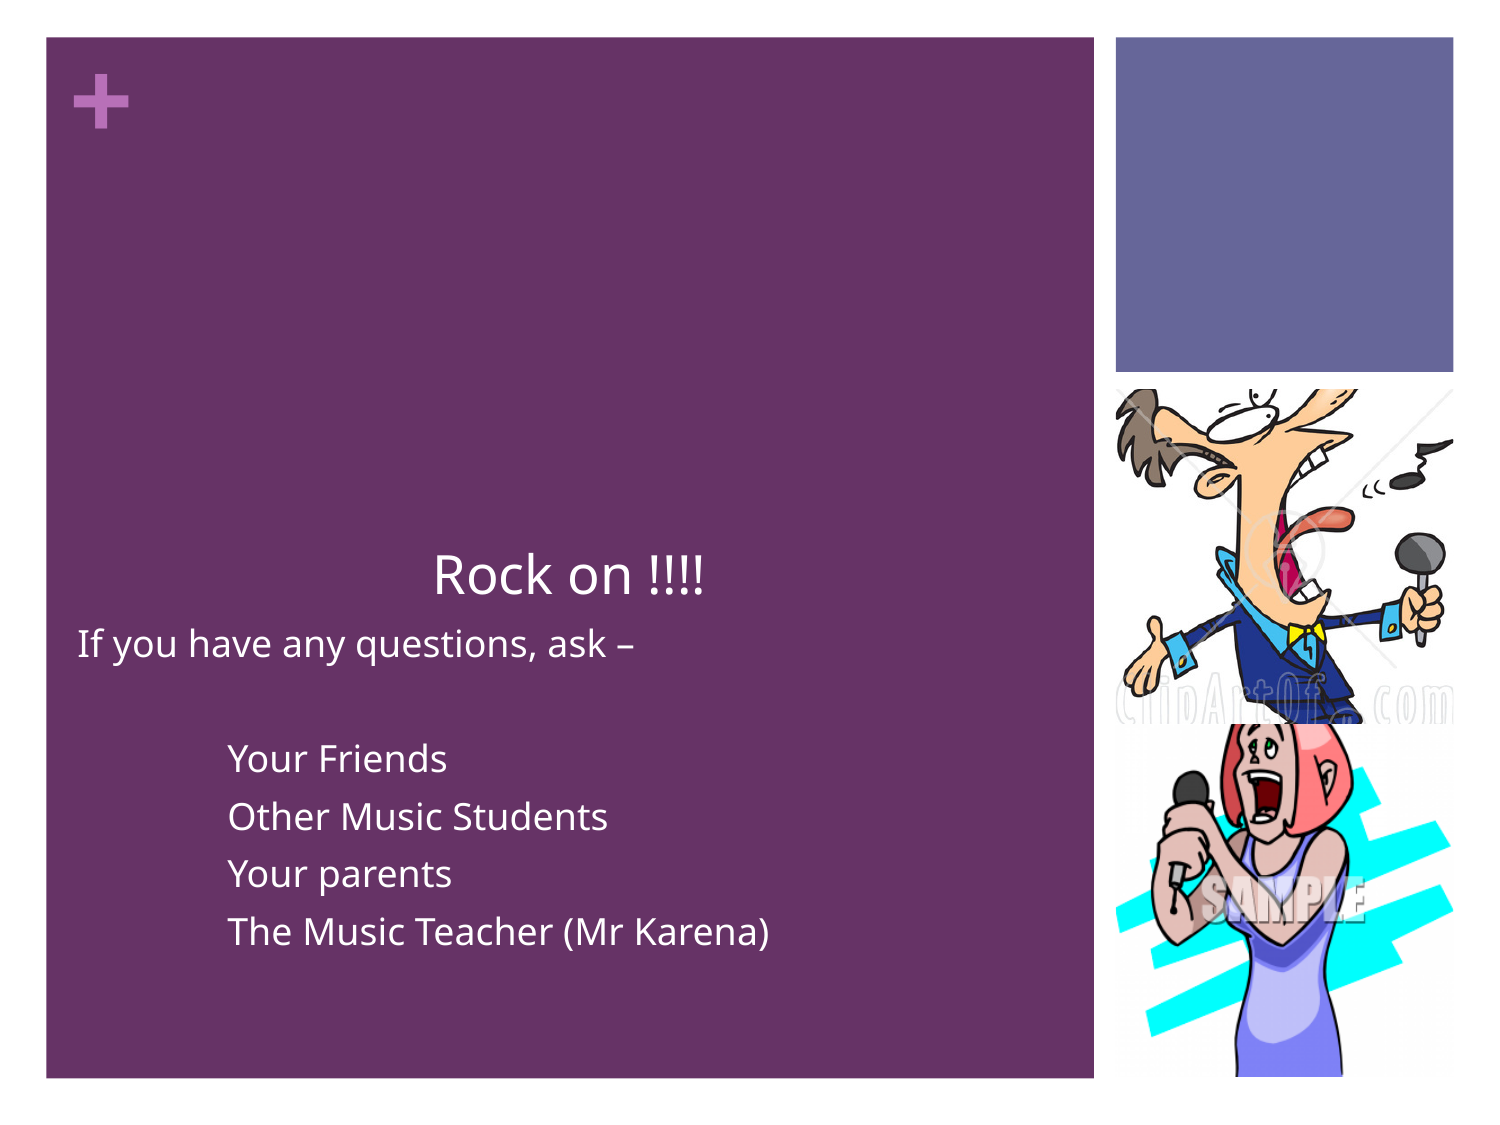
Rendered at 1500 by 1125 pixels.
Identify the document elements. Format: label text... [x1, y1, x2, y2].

title Rock on !!!! [62, 421, 1077, 612]
picture [1115, 388, 1454, 1077]
list If you have any questions, ask – Your Friends Other Music Students Your parents The Music Teacher (Mr Karena) [62, 612, 1077, 1005]
